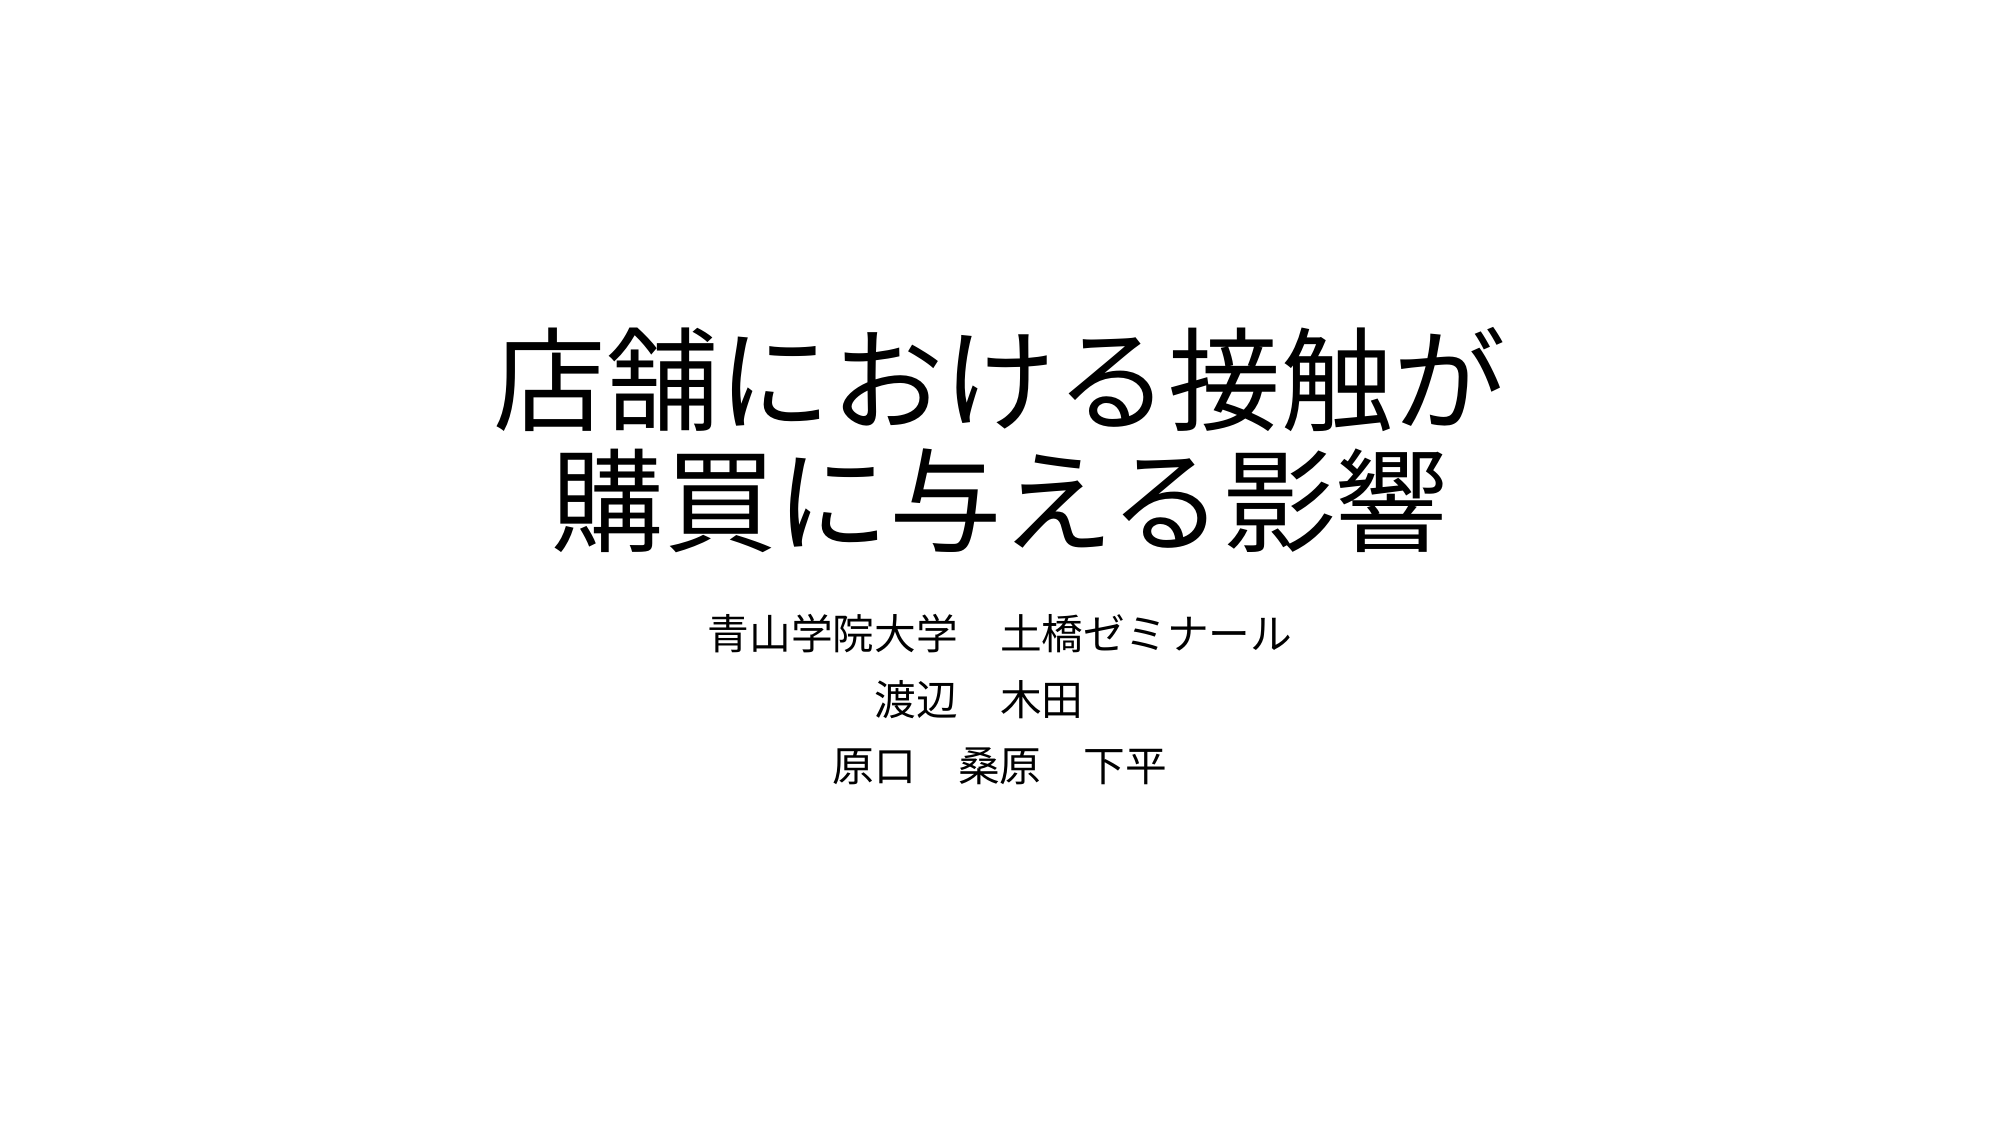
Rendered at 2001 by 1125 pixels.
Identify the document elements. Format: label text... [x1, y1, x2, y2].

subtitle 青山学院大学 土橋ゼミナール 渡辺 木田 原口 桑原 下平 [249, 606, 1750, 835]
title 店舗における接触が 購買に与える影響 [249, 184, 1750, 576]
